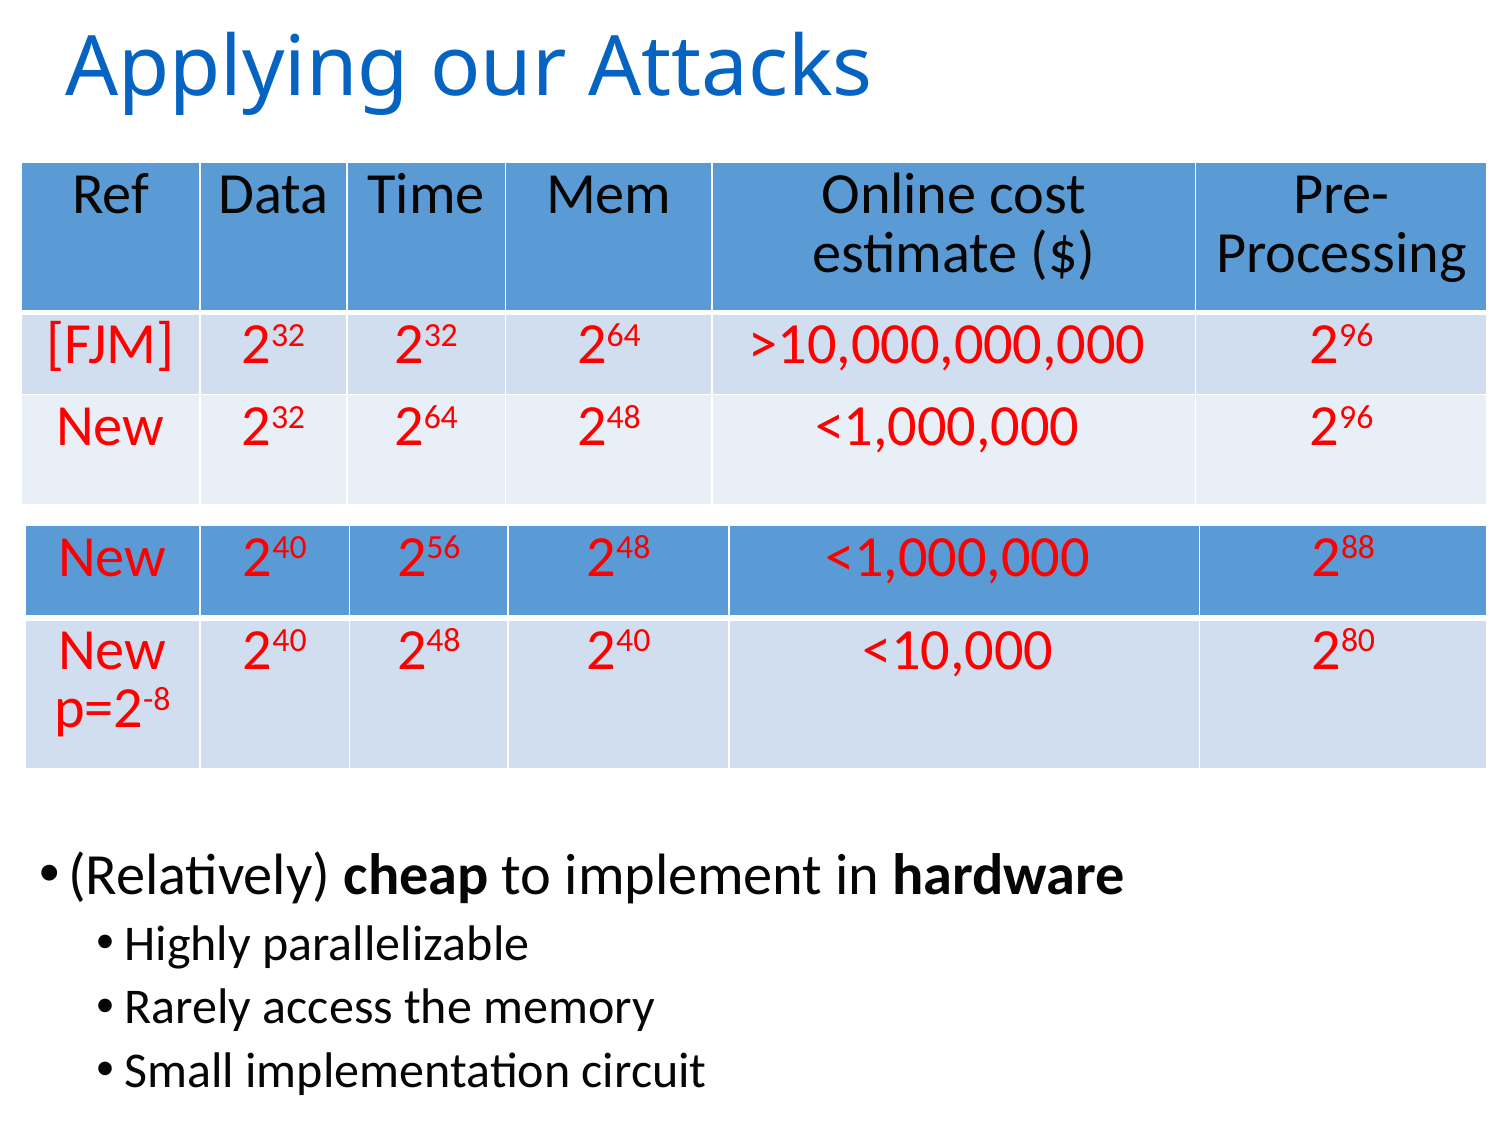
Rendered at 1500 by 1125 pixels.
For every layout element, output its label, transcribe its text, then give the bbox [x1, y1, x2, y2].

table_header <1,000,000 [730, 526, 1199, 615]
table_header Ref [22, 163, 199, 310]
table_cell 248 [506, 395, 711, 504]
table_cell 232 [201, 395, 346, 504]
table_header Data [201, 163, 346, 310]
table_cell 296 [1196, 395, 1486, 504]
table_cell 280 [1200, 621, 1486, 768]
table_cell 296 [1196, 315, 1486, 394]
table_header 288 [1200, 526, 1486, 615]
list (Relatively) cheap to implement in hardware Highly parallelizable Rarely access the memory Small implementation circuit [24, 835, 1425, 1125]
table_cell 248 [350, 621, 507, 768]
table_header 240 [201, 526, 349, 615]
table_cell <1,000,000 [713, 395, 1195, 504]
table_header 248 [509, 526, 728, 615]
table_cell New p=2-8 [26, 621, 199, 768]
table_header Mem [506, 163, 711, 310]
table_cell 264 [506, 315, 711, 394]
table_cell 240 [201, 621, 349, 768]
table_cell New [22, 395, 199, 504]
table_cell [FJM] [22, 315, 199, 394]
table_header 256 [350, 526, 507, 615]
table_header New [26, 526, 199, 615]
table_header Time [348, 163, 505, 310]
table_cell 232 [348, 315, 505, 394]
table_cell 232 [201, 315, 346, 394]
table_cell 264 [348, 395, 505, 504]
table_header Online cost estimate ($) [713, 163, 1195, 310]
table_cell >10,000,000,000 [713, 315, 1195, 394]
table_cell <10,000 [730, 621, 1199, 768]
table_cell 240 [509, 621, 728, 768]
table_header Pre- Processing [1196, 163, 1486, 310]
title Applying our Attacks [50, 0, 1300, 162]
